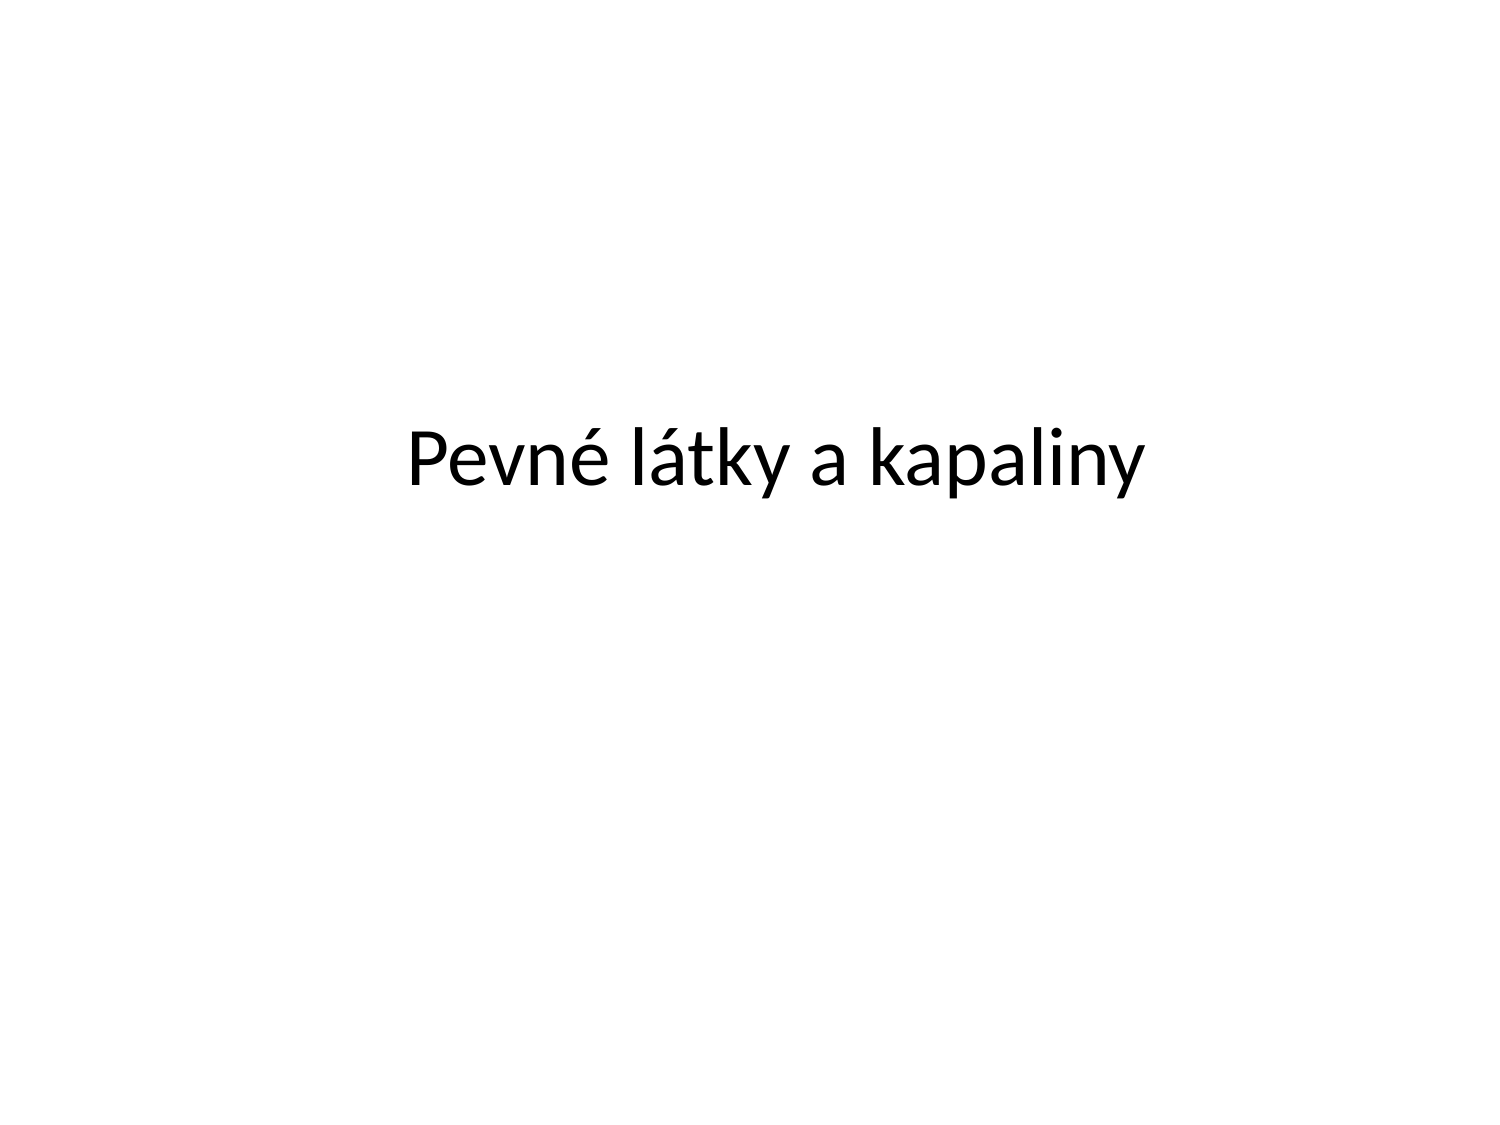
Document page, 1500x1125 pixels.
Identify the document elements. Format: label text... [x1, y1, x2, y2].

text_box Pevné látky a kapaliny [391, 395, 1162, 510]
